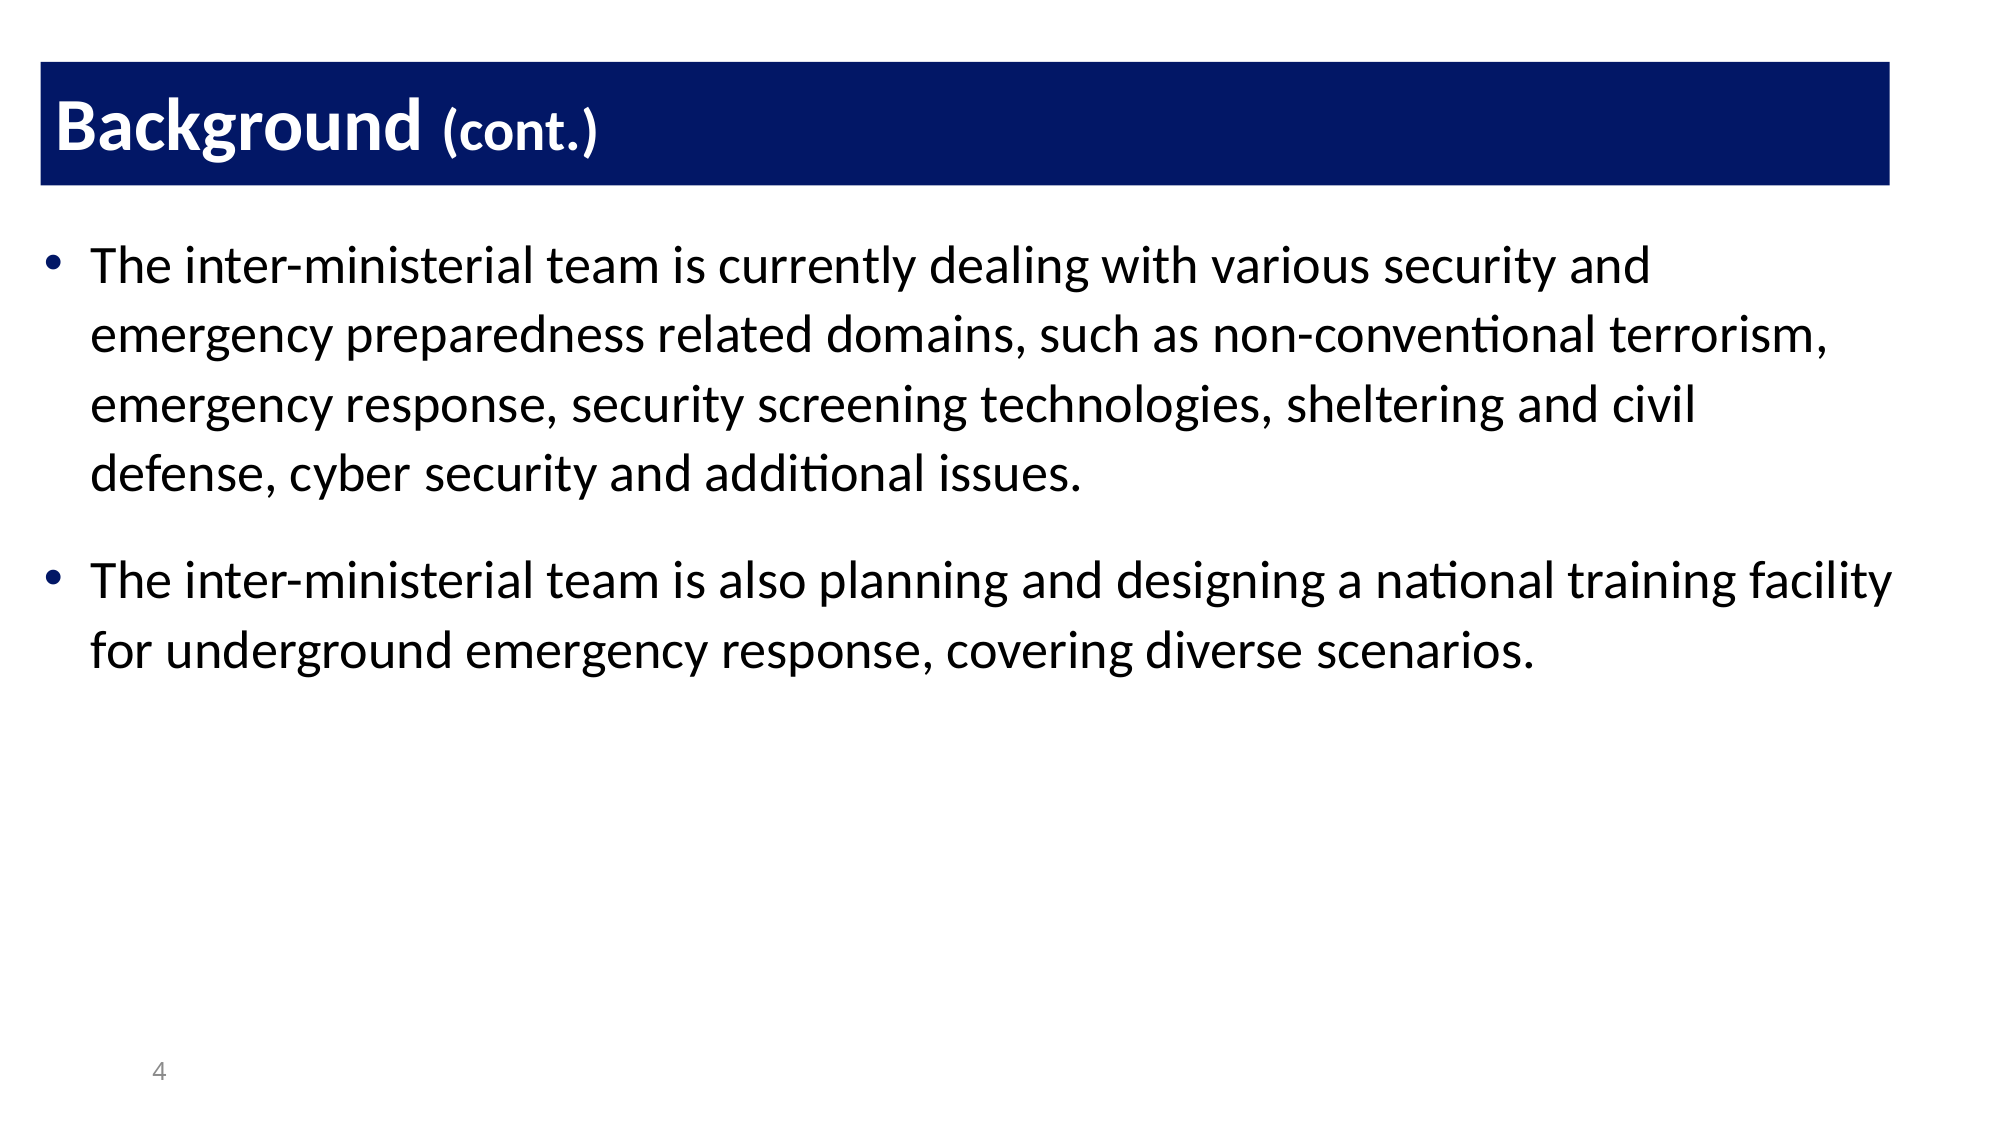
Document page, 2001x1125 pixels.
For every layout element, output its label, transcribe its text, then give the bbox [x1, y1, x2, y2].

text_box Background (cont.) [40, 68, 921, 174]
text_box [40, 61, 1891, 186]
slide_number 4 [137, 1042, 588, 1103]
text_box The inter-ministerial team is currently dealing with various security and emergency preparedness related domains, such as non-conventional terrorism, emergency response, security screening technologies, sheltering and civil defense, cyber security and additional issues. The inter-ministerial team is also planning and designing a national training facility for underground emergency response, covering diverse scenarios. [28, 217, 1914, 687]
